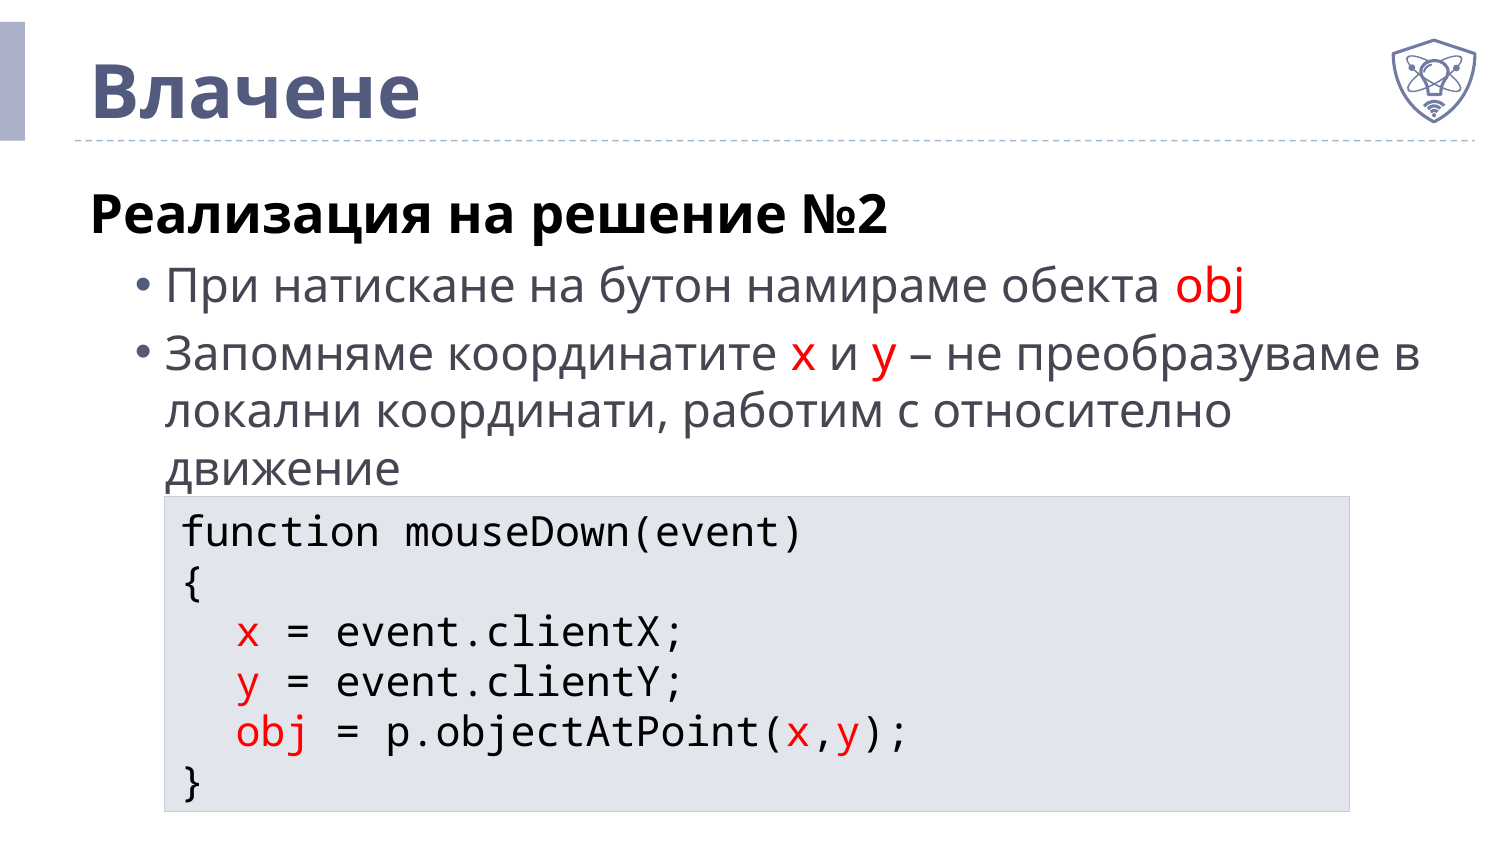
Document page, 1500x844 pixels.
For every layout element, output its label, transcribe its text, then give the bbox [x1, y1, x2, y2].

title Влачене [75, 18, 1475, 141]
list Реализация на решение №2 При натискане на бутон намираме обекта obj Запомняме координатите x и y – не преобразуваме в локални координати, работим с относително движение [75, 171, 1475, 835]
text_box function mouseDown(event) { x = event.clientX; y = event.clientY; obj = p.objectAtPoint(x,y); } [164, 496, 1350, 812]
